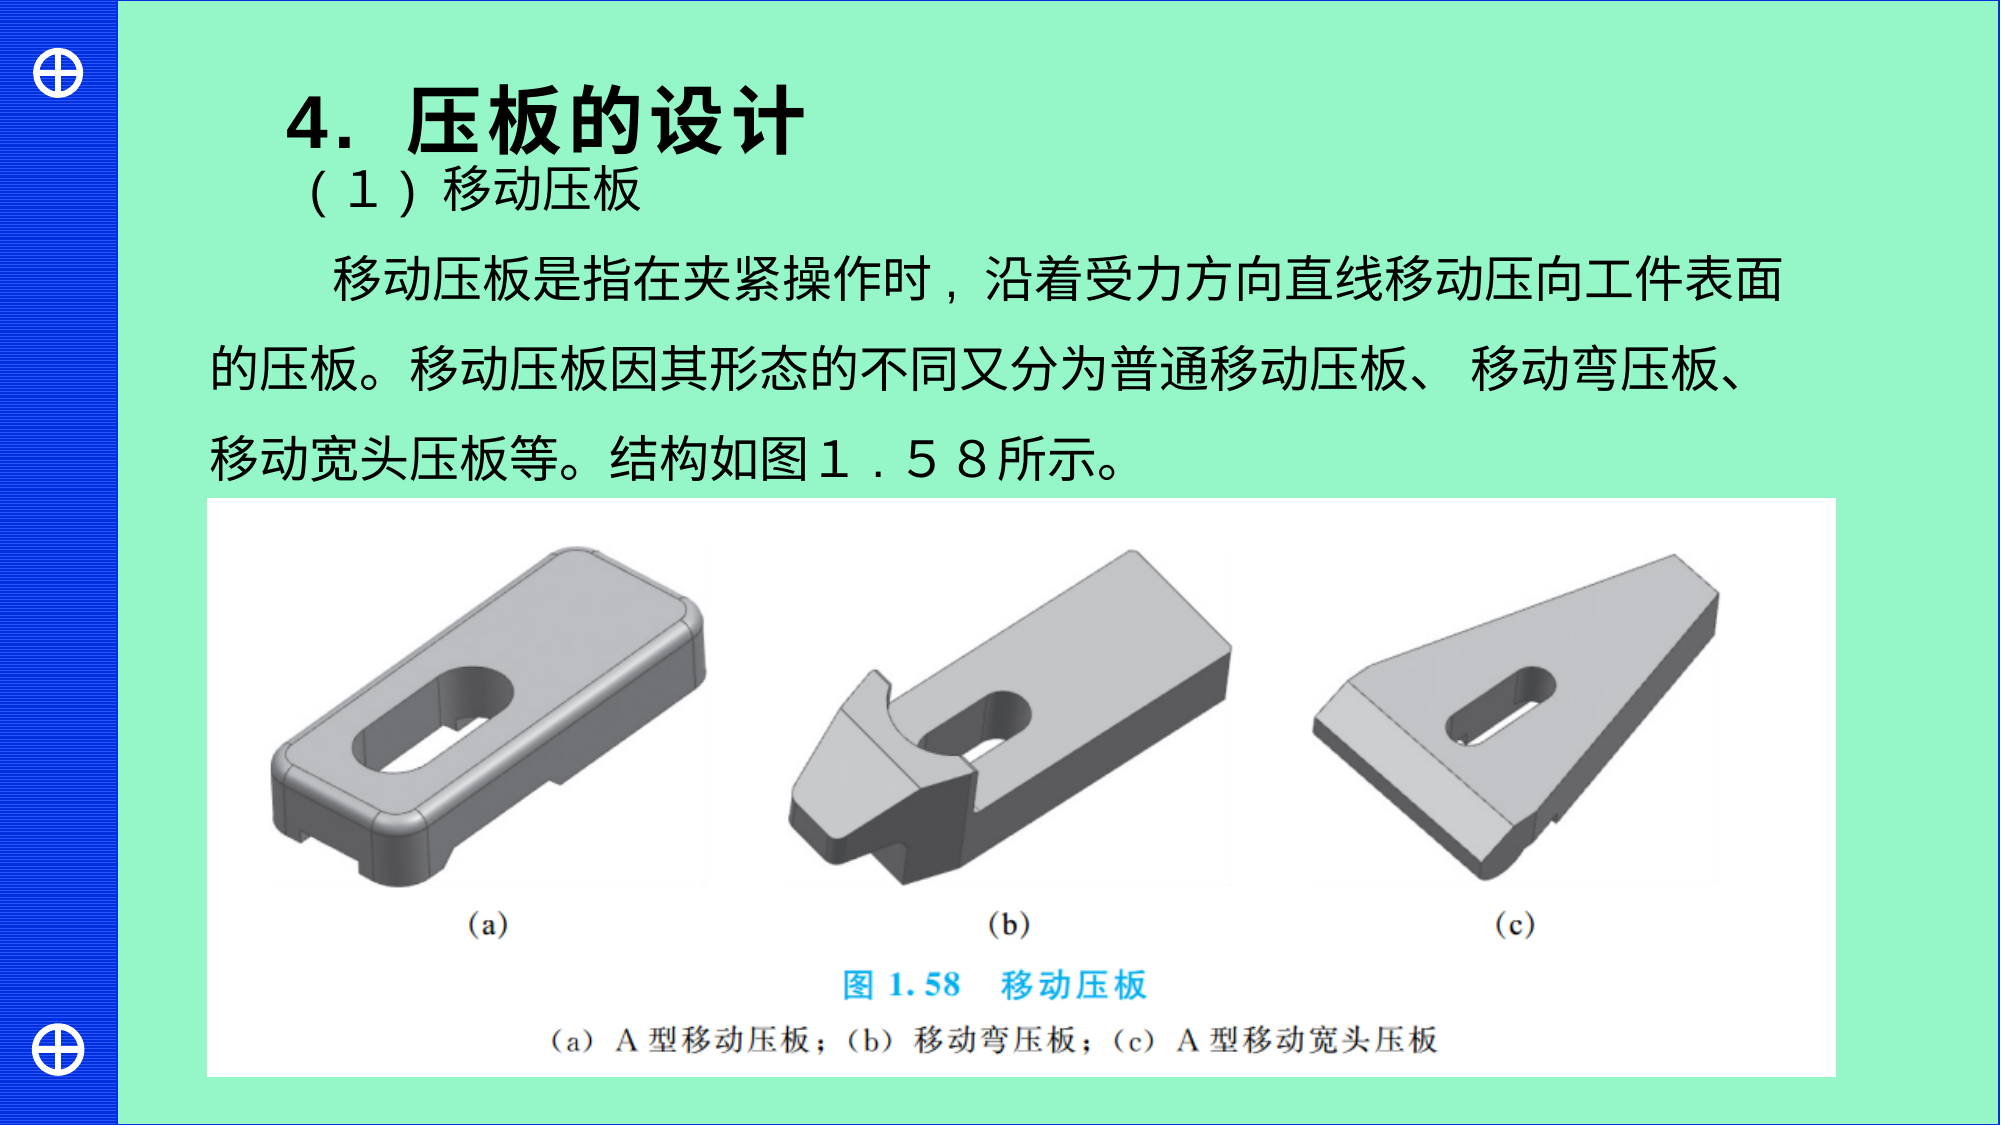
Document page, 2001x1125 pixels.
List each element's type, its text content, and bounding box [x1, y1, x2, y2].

text_box (１) 移动压板 移动压板是指在夹紧操作时, 沿着受力方向直线移动压向工件表面的压板。移动压板因其形态的不同又分为普通移动压板、 移动弯压板、 移动宽头压板等。结构如图１.５８所示。 [194, 120, 1806, 496]
picture [207, 498, 1836, 1077]
text_box 4. 压板的设计 [163, 50, 1451, 172]
